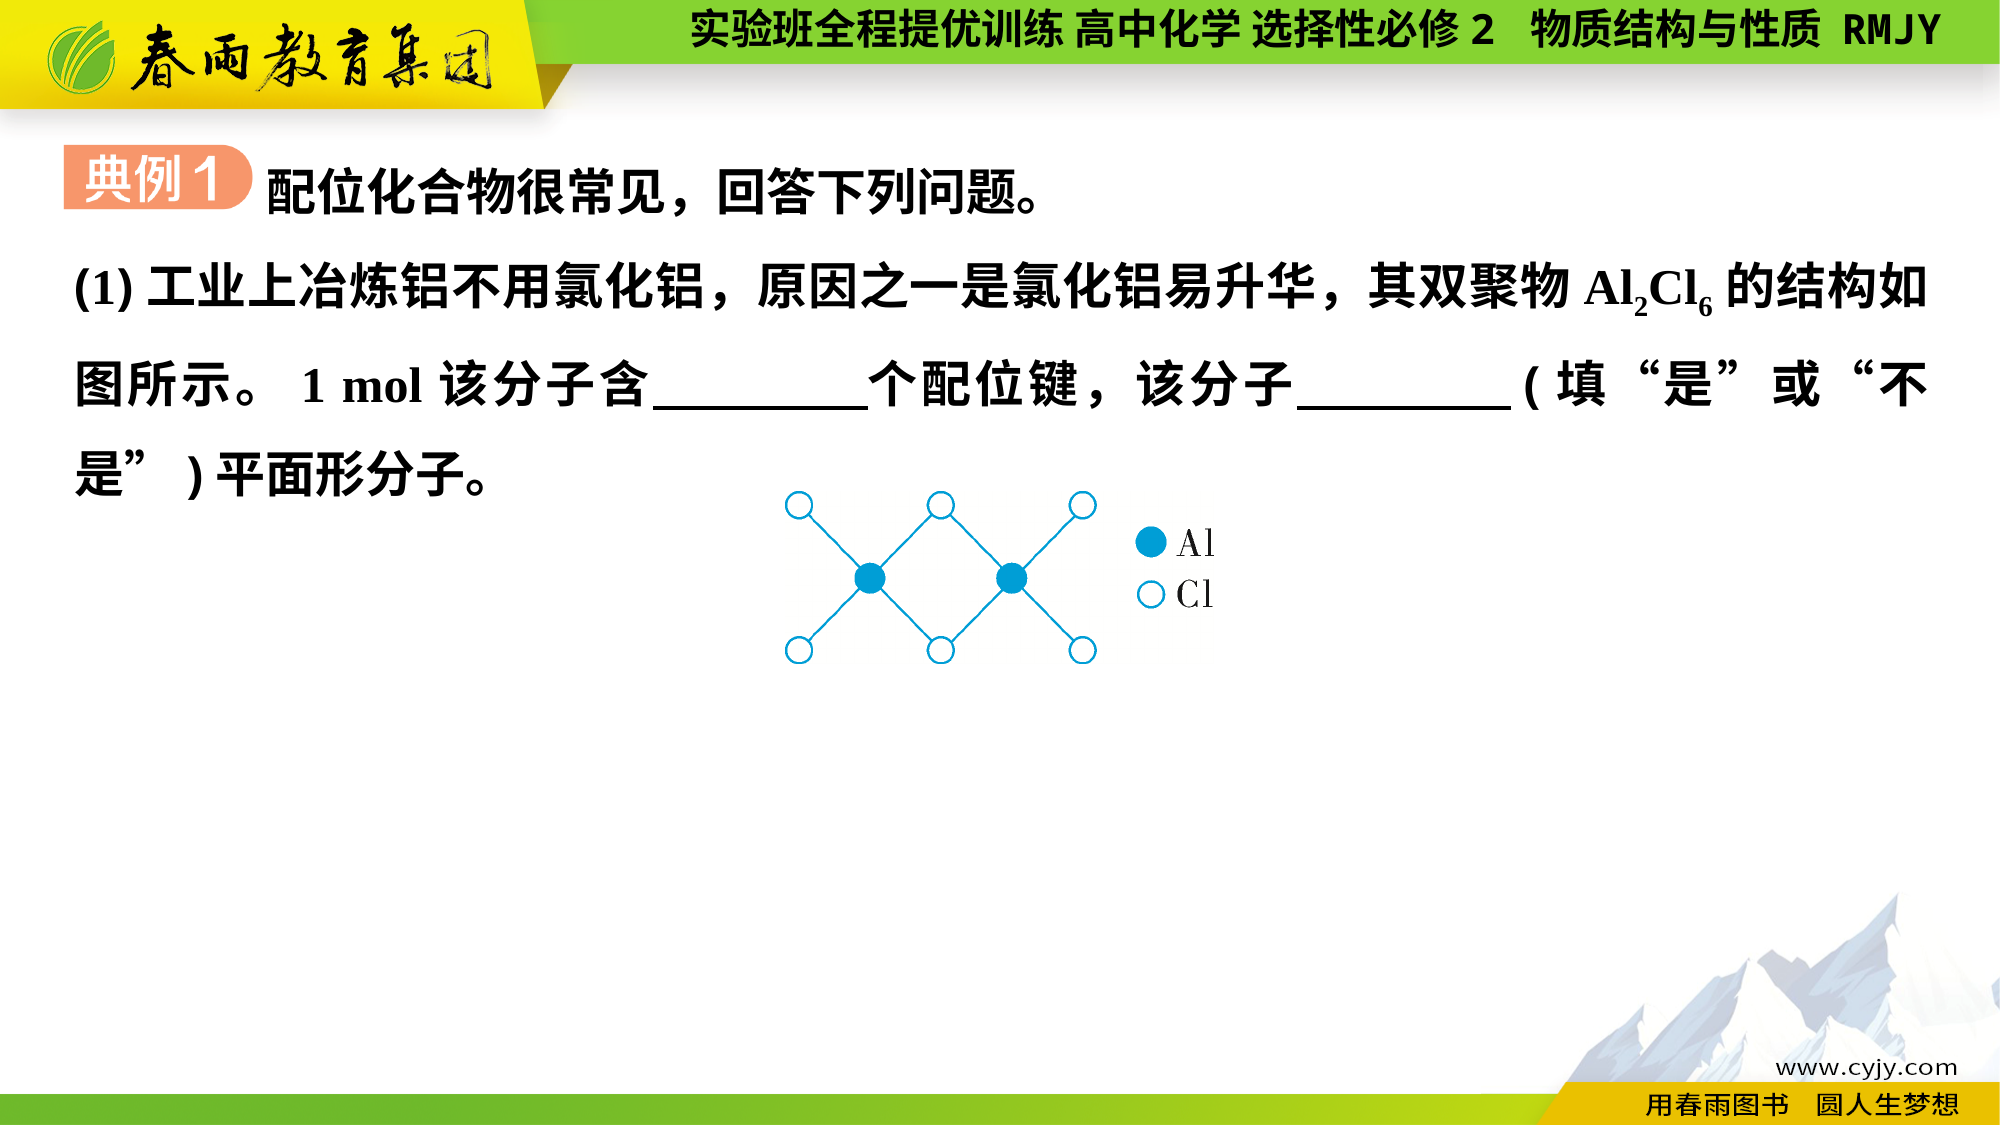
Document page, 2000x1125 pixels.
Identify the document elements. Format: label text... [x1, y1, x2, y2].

list 配位化合物很常见，回答下列问题。 (1)工业上冶炼铝不用氯化铝，原因之一是氯化铝易升华，其双聚物Al2Cl6的结构如图所示。1 mol该分子含 个配位键，该分子 (填“是”或“不是”)平面形分子。 [59, 122, 1944, 490]
picture [0, 0, 2000, 1125]
